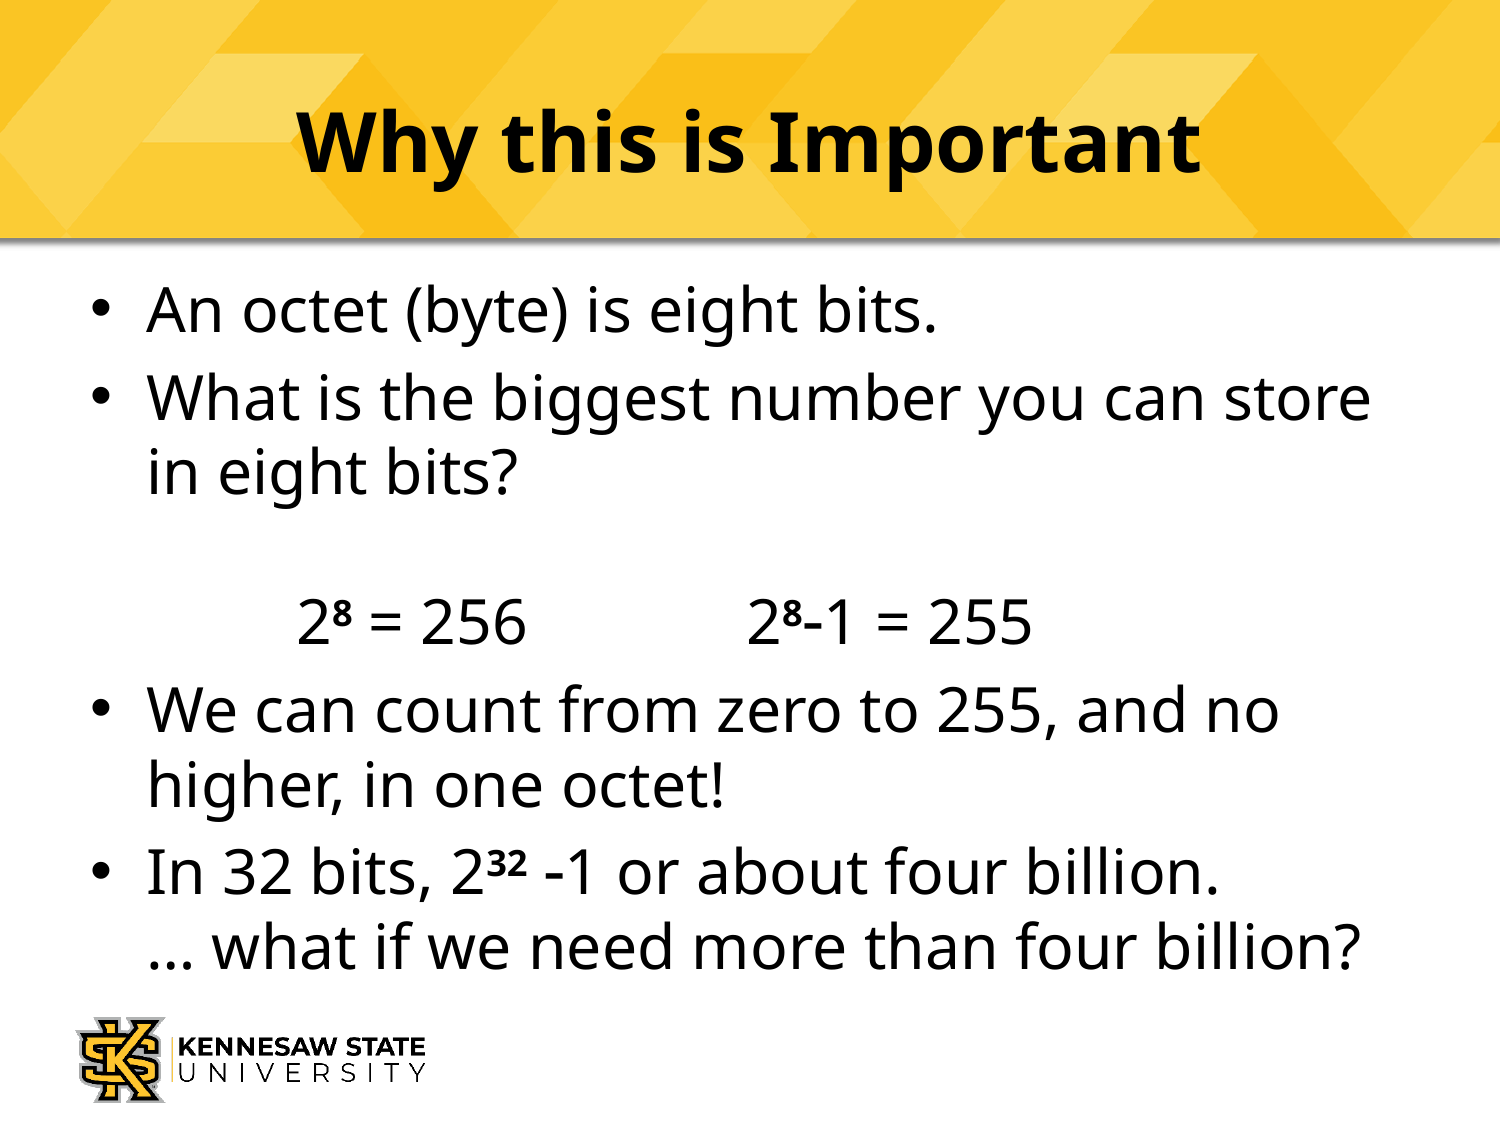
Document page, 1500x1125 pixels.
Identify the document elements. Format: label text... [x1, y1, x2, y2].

picture [0, 0, 1500, 251]
list An octet (byte) is eight bits. What is the biggest number you can store in eight bits? 28 = 256 281 = 255 We can count from zero to 255, and no higher, in one octet! In 32 bits, 232 1 or about four billion. … what if we need more than four billion? [75, 262, 1425, 1005]
picture [75, 1017, 425, 1103]
title Why this is Important [75, 45, 1425, 233]
